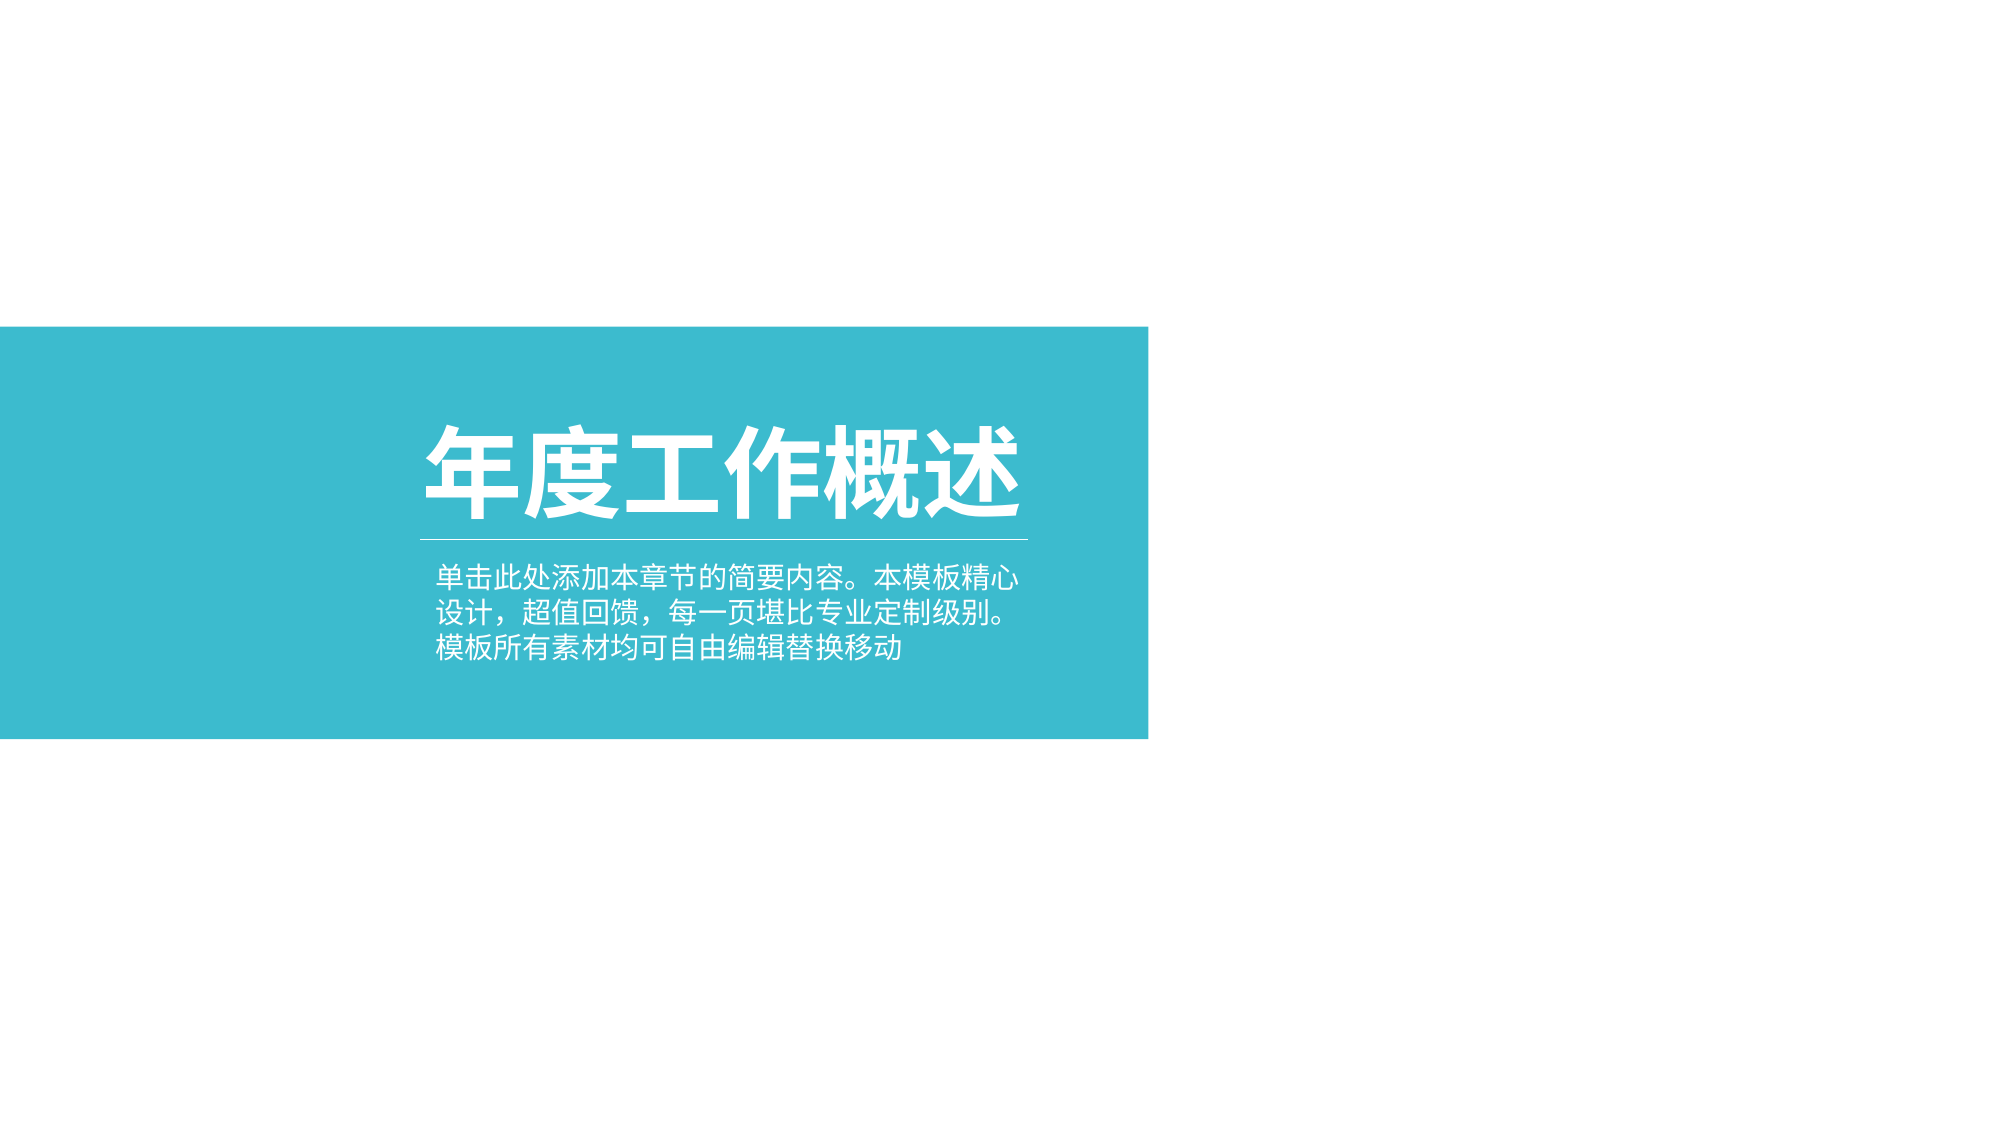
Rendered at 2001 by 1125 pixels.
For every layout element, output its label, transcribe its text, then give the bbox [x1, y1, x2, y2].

text_box [0, 326, 1149, 740]
text_box 单击此处添加本章节的简要内容。本模板精心设计，超值回馈，每一页堪比专业定制级别。模板所有素材均可自由编辑替换移动 [420, 552, 1047, 672]
text_box 年度工作概述 [407, 402, 1047, 538]
